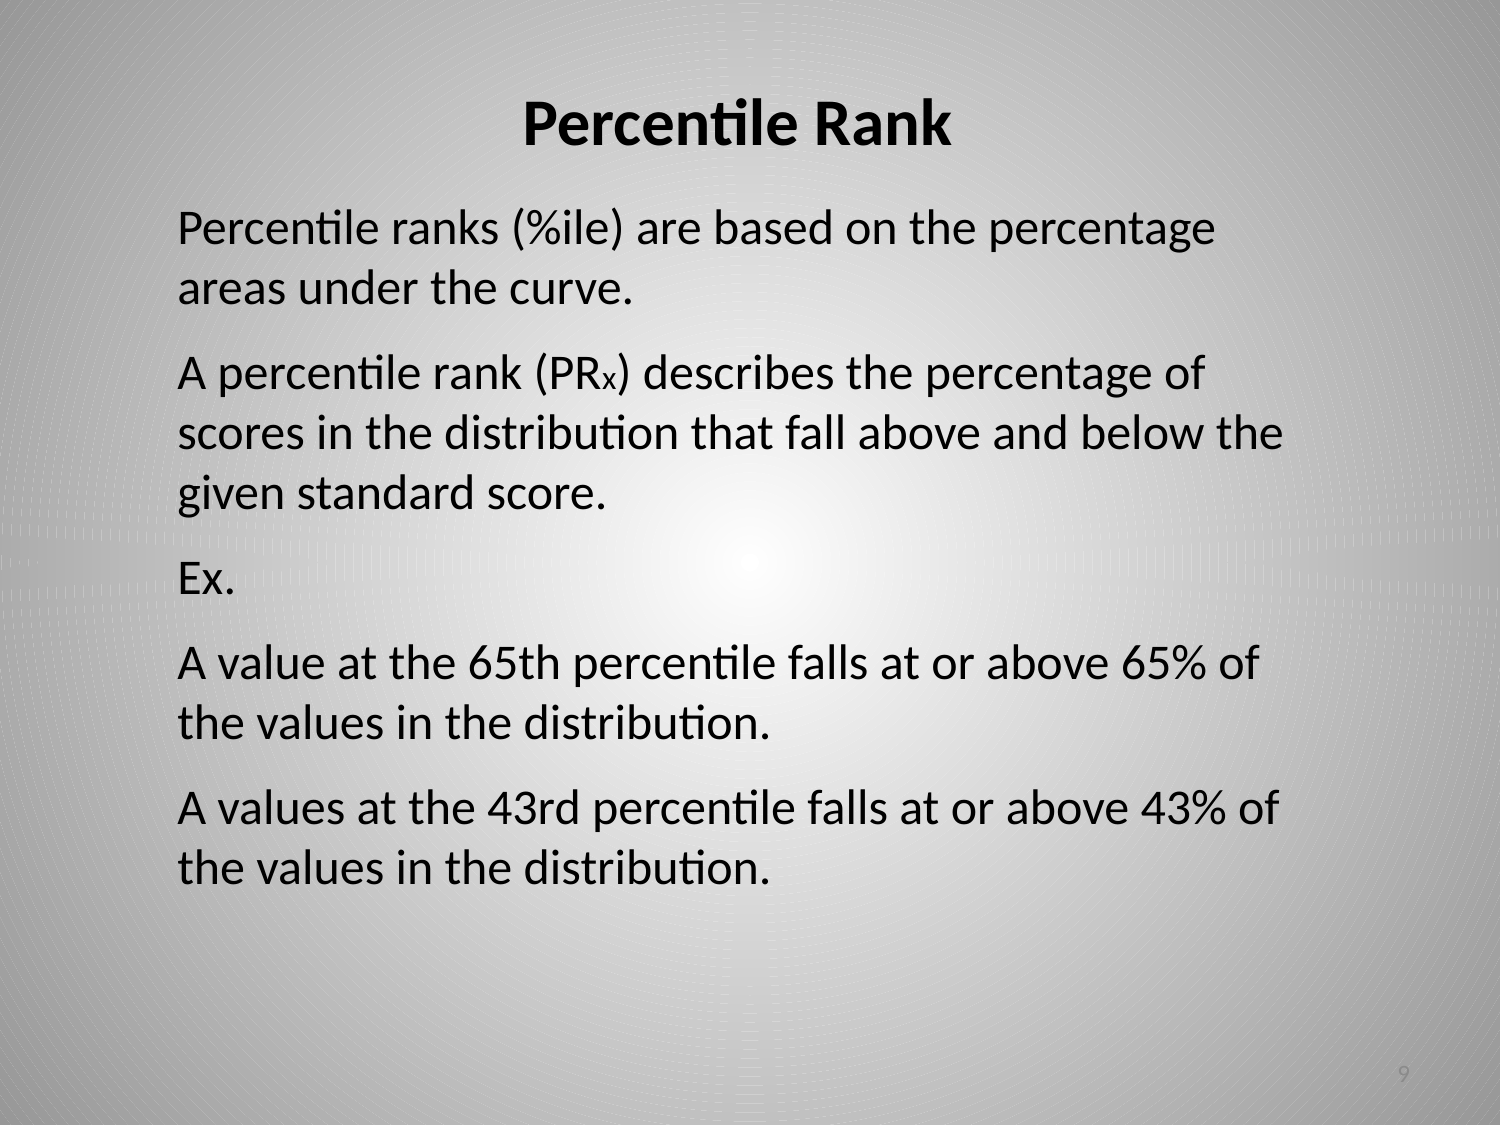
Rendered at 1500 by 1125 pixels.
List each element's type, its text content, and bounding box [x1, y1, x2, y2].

slide_number 9 [1074, 1042, 1425, 1103]
title Percentile Rank [99, 50, 1375, 188]
text_box Percentile ranks (%ile) are based on the percentage areas under the curve. A percentile rank (PRx) describes the percentage of scores in the distribution that fall above and below the given standard score. Ex. A value at the 65th percentile falls at or above 65% of the values in the distribution. A values at the 43rd percentile falls at or above 43% of the values in the distribution. [162, 187, 1338, 963]
